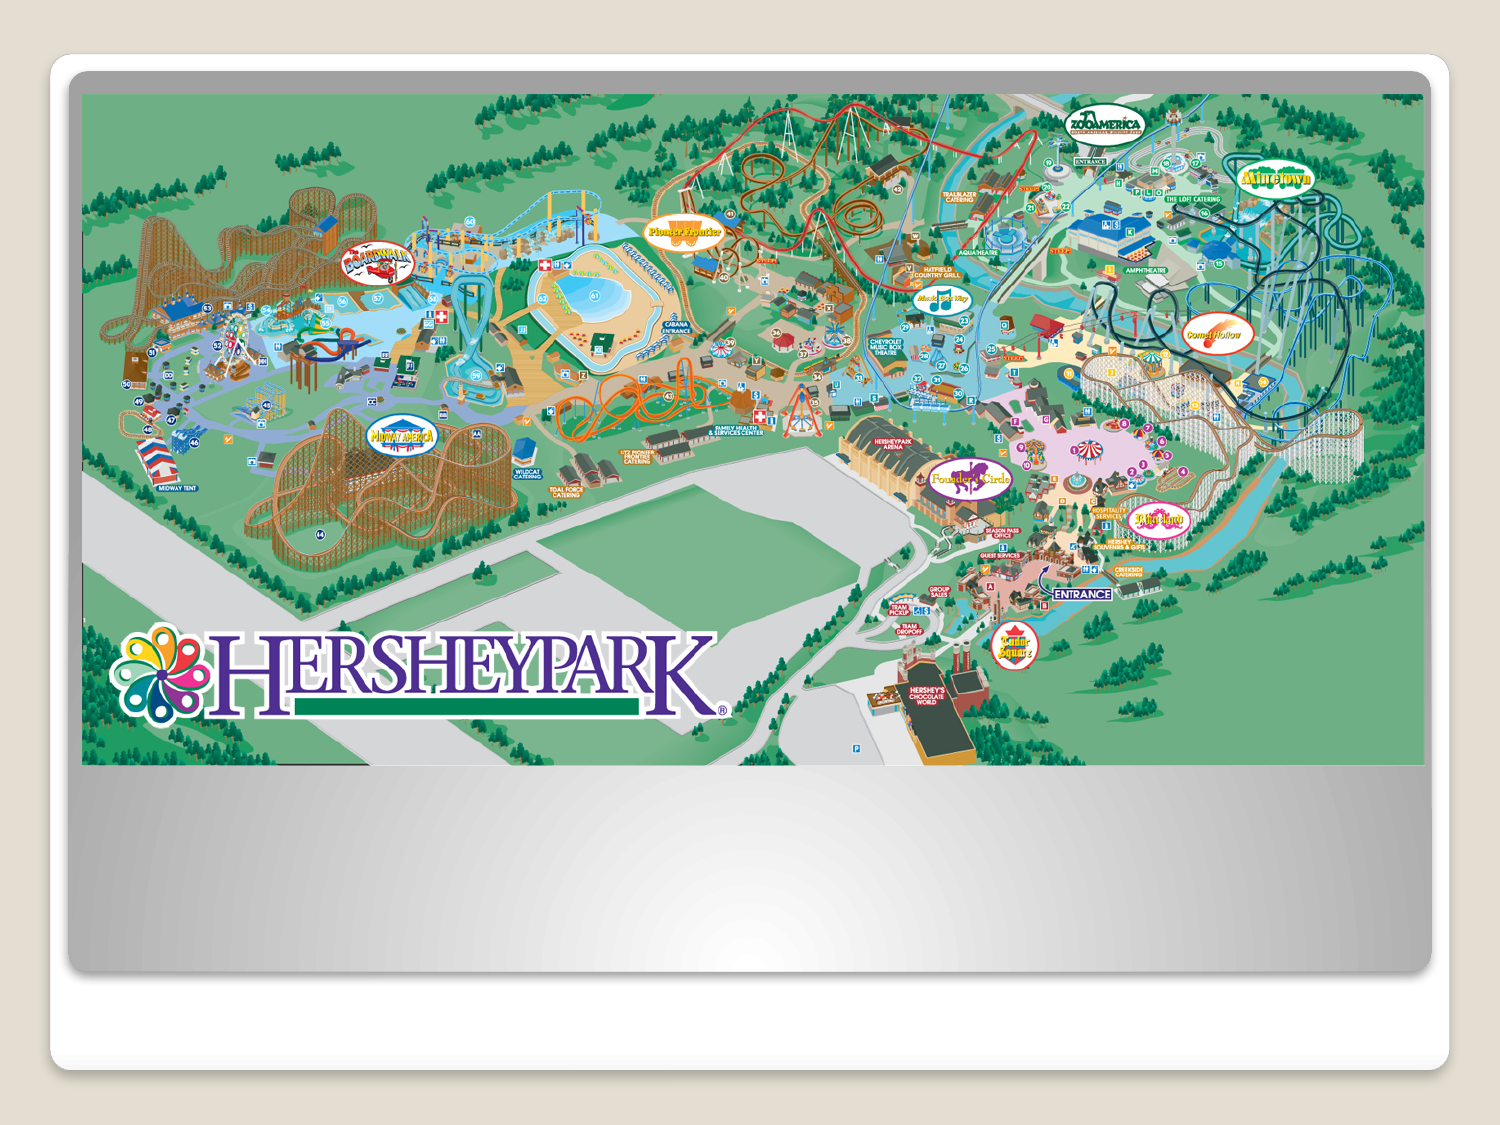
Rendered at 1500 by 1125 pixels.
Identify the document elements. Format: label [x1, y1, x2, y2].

list [82, 94, 1426, 767]
